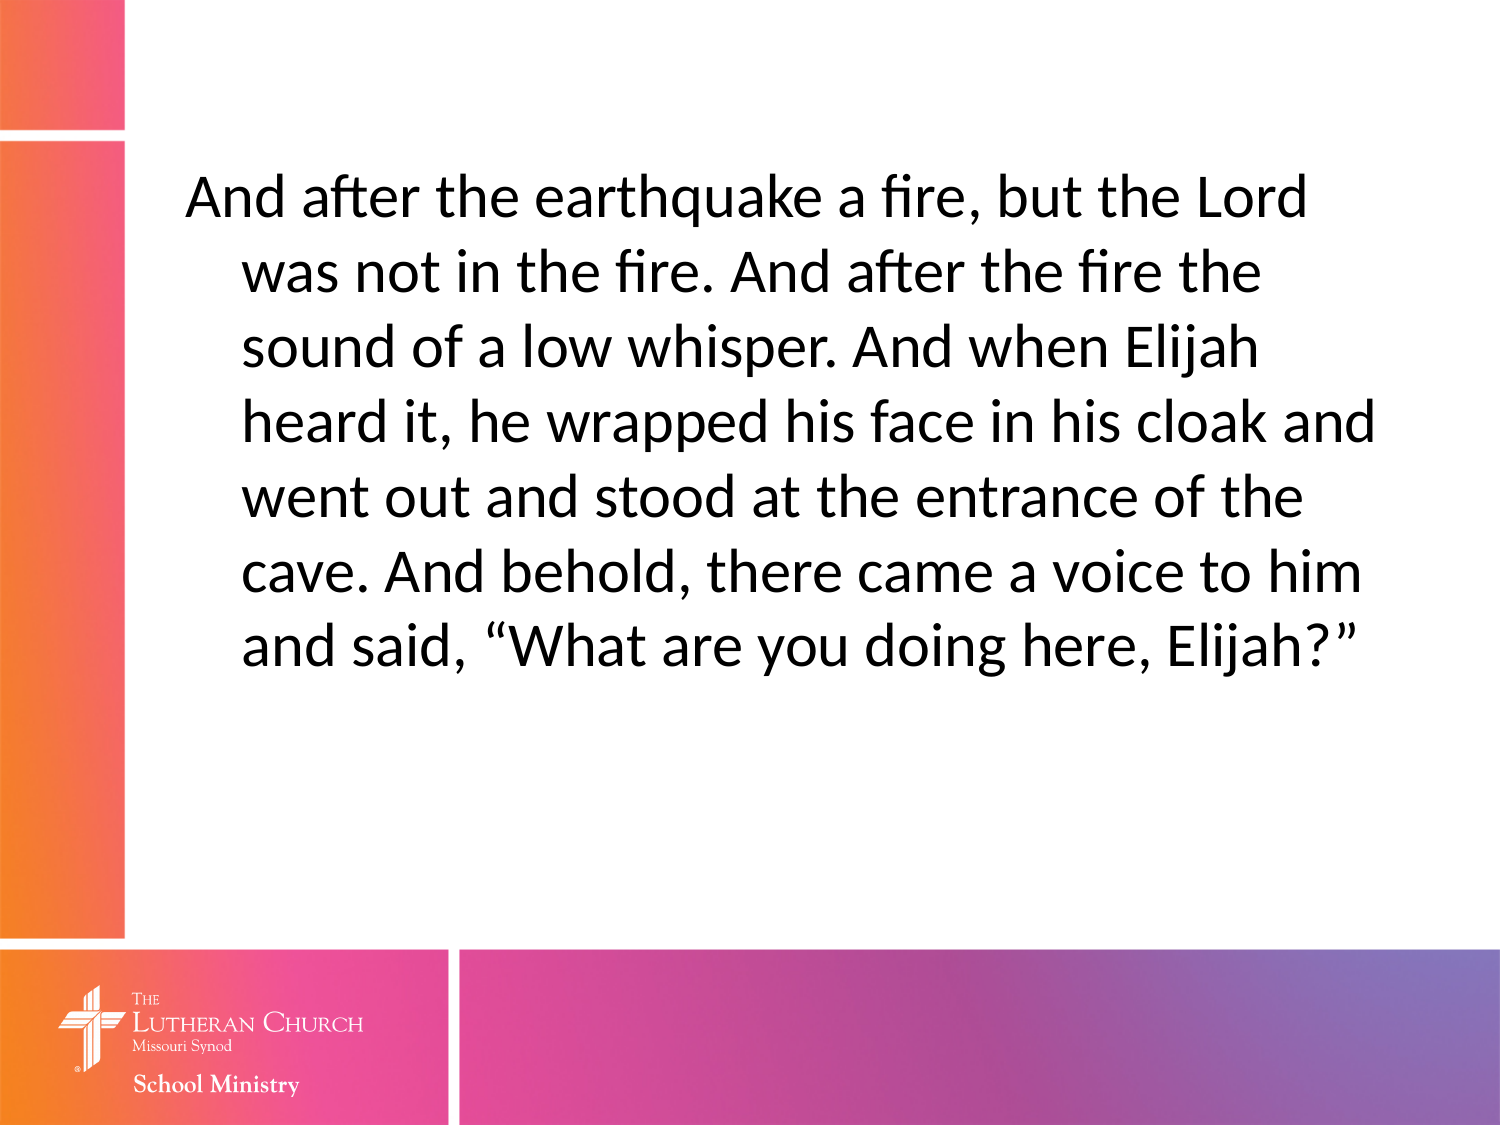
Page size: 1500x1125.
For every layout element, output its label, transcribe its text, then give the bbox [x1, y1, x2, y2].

list And after the earthquake a fire, but the Lord was not in the fire. And after the fire the sound of a low whisper. And when Elijah heard it, he wrapped his face in his cloak and went out and stood at the entrance of the cave. And behold, there came a voice to him and said, “What are you doing here, Elijah?” [170, 59, 1397, 918]
picture [0, 0, 1500, 1125]
